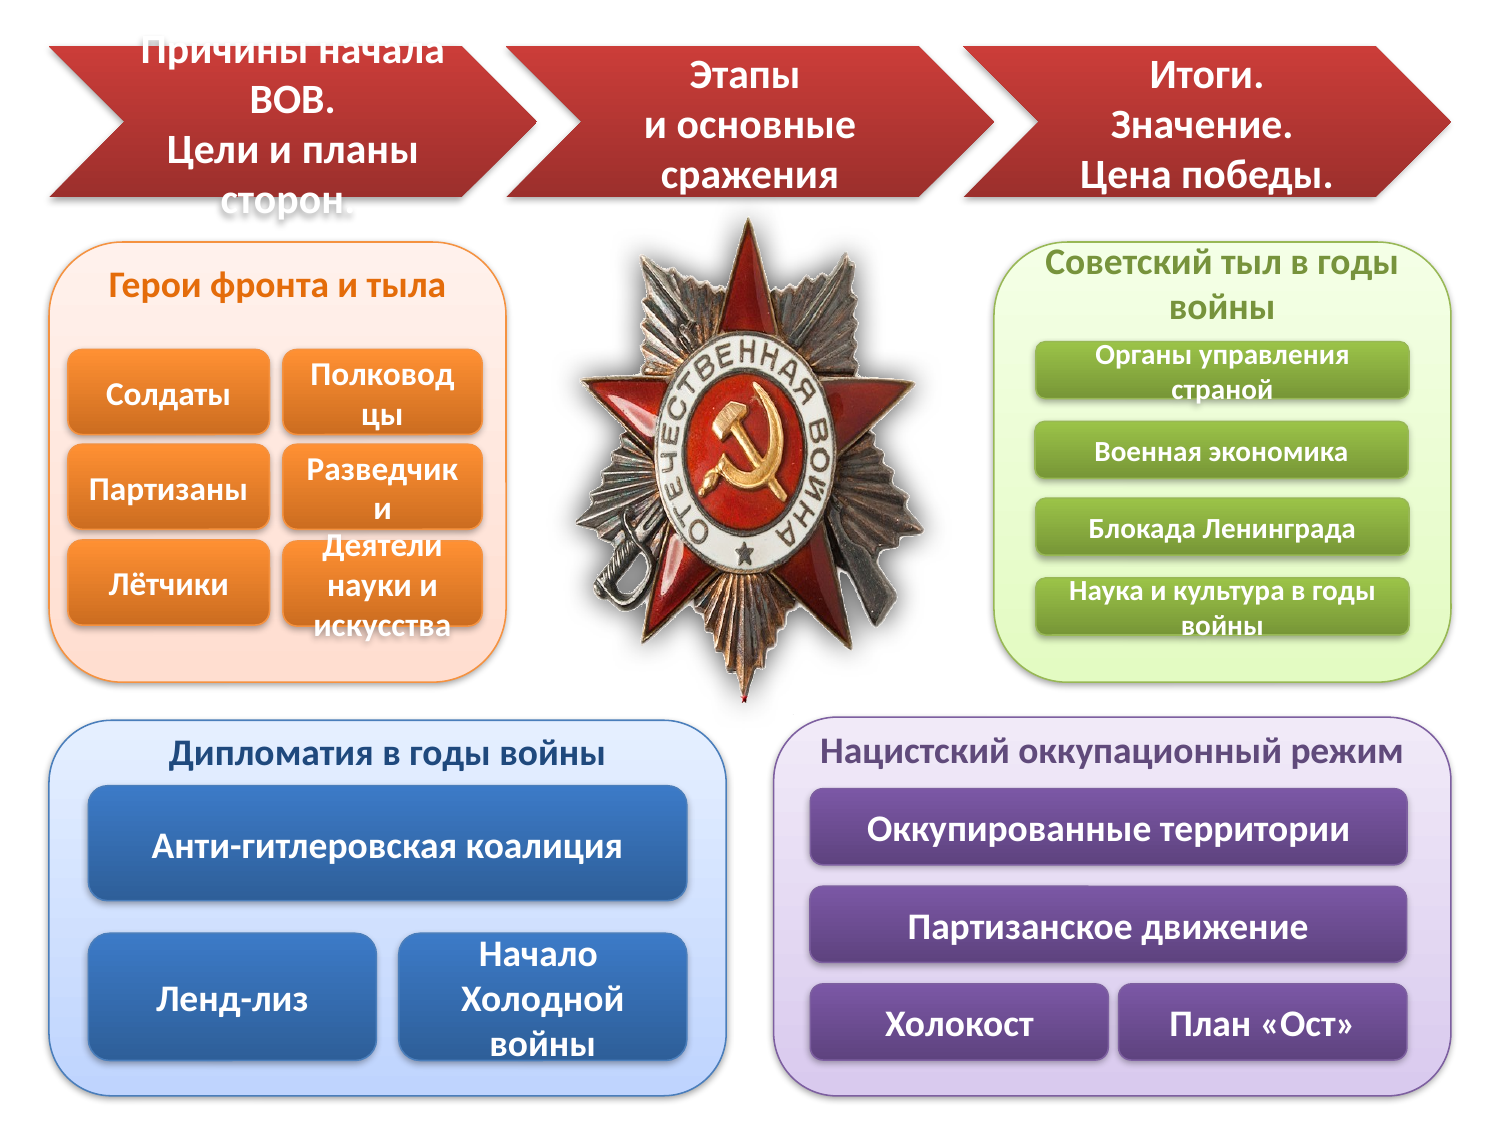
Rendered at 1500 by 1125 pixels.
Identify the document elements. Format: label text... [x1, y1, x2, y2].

text_box План «Ост» [1117, 983, 1408, 1061]
text_box Военная экономика [1034, 420, 1409, 480]
text_box Нацистский оккупационный режим [772, 716, 1452, 1097]
text_box Органы управления страной [1035, 340, 1410, 400]
text_box Анти-гитлеровская коалиция [87, 784, 688, 902]
text_box Причины начала ВОВ. Цели и планы сторон. [49, 46, 537, 198]
text_box Партизаны [67, 443, 271, 531]
text_box Полководцы [282, 348, 484, 436]
text_box Начало Холодной войны [397, 932, 688, 1062]
picture [561, 205, 939, 728]
text_box Лётчики [67, 539, 271, 626]
text_box Герои фронта и тыла [48, 241, 507, 683]
text_box Дипломатия в годы войны [48, 719, 727, 1097]
text_box Деятели науки и искусства [282, 540, 484, 627]
text_box Оккупированные территории [809, 787, 1408, 866]
text_box Наука и культура в годы войны [1035, 577, 1410, 636]
text_box Ленд-лиз [87, 932, 378, 1062]
text_box Советский тыл в годы войны [993, 241, 1452, 683]
text_box Этапы и основные сражения [506, 46, 994, 198]
text_box Разведчики [282, 443, 484, 531]
text_box Холокост [809, 983, 1110, 1061]
text_box Блокада Ленинграда [1035, 497, 1410, 557]
text_box Итоги. Значение. Цена победы. [963, 46, 1451, 198]
text_box Партизанское движение [809, 885, 1408, 964]
text_box Солдаты [67, 348, 271, 436]
